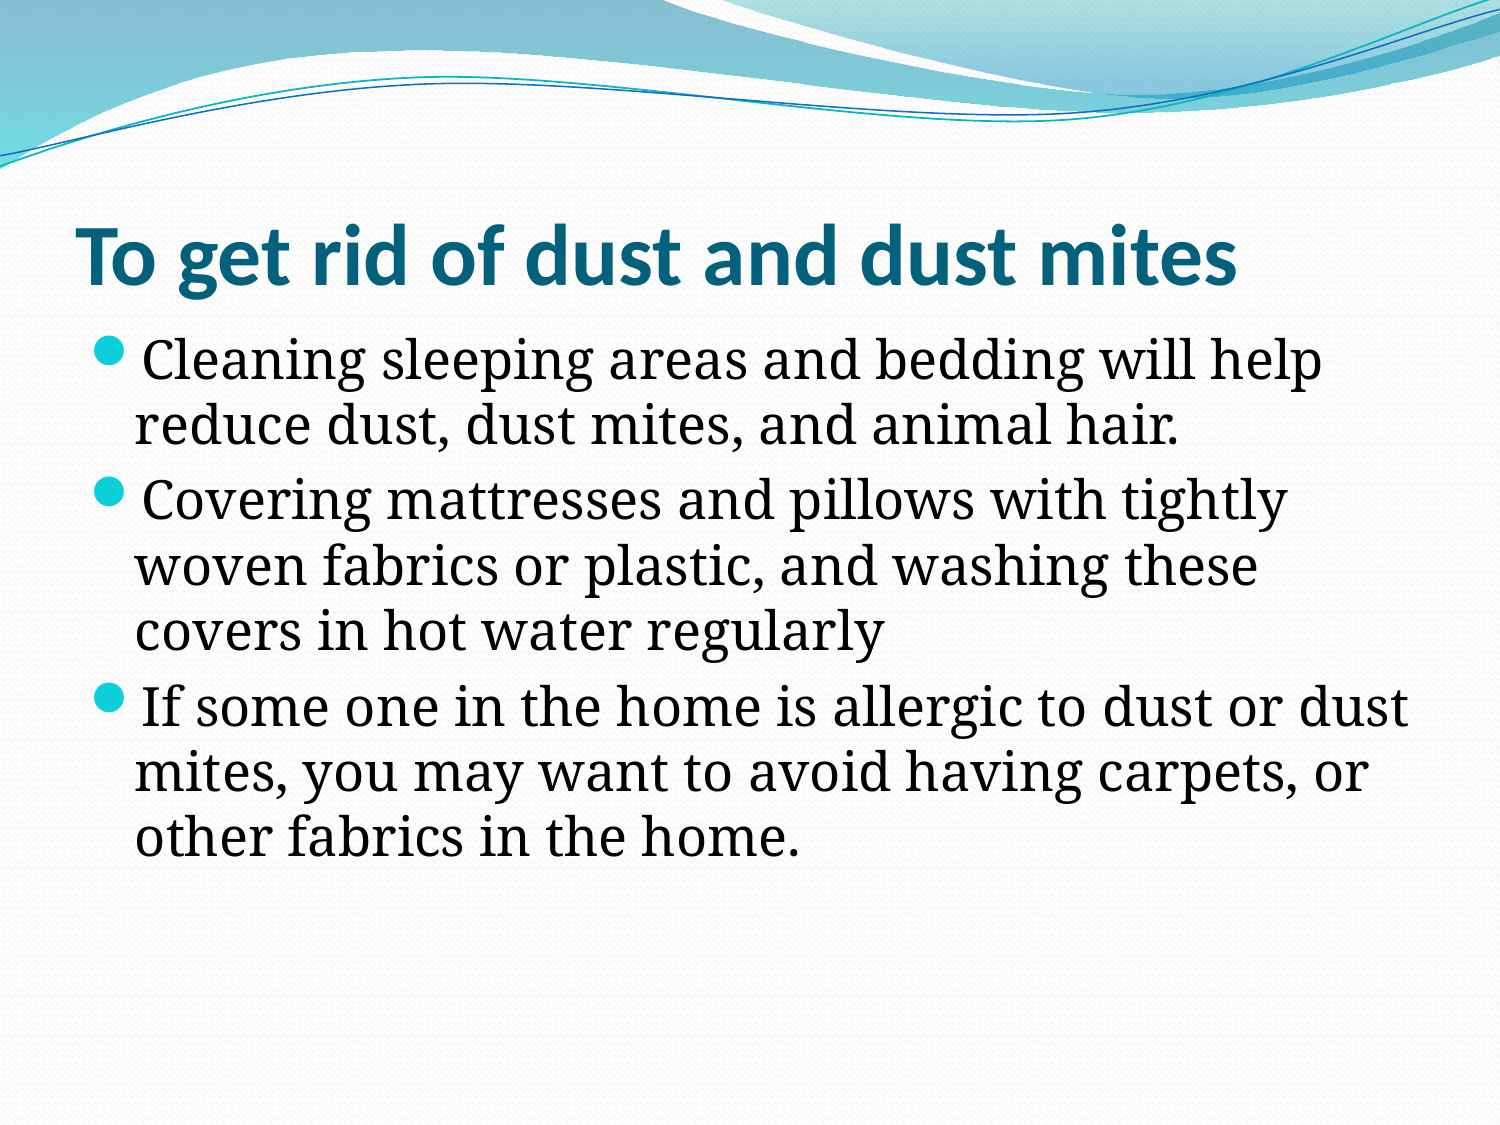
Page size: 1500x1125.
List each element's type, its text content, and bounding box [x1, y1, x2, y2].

list Cleaning sleeping areas and bedding will help reduce dust, dust mites, and animal hair. Covering mattresses and pillows with tightly woven fabrics or plastic, and washing these covers in hot water regularly If some one in the home is allergic to dust or dust mites, you may want to avoid having carpets, or other fabrics in the home. [75, 317, 1425, 1038]
title To get rid of dust and dust mites [75, 115, 1425, 303]
